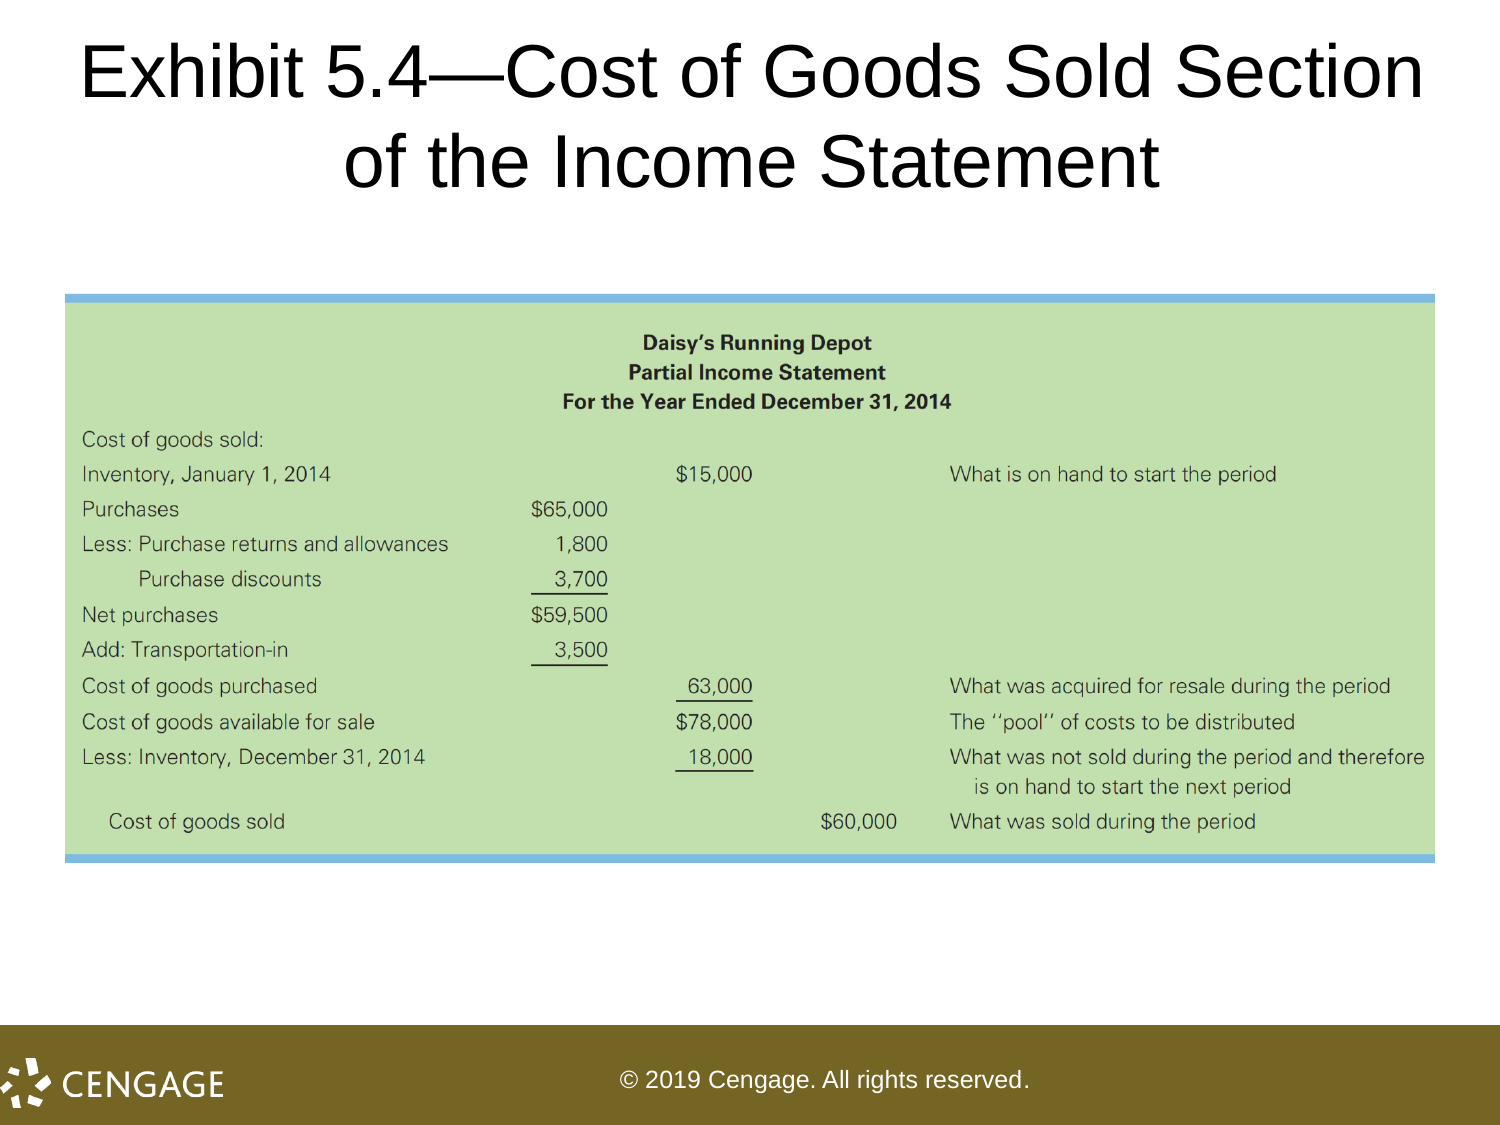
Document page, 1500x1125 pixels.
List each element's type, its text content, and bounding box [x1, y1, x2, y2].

title Exhibit 5.4—Cost of Goods Sold Section of the Income Statement [52, 20, 1452, 205]
picture [0, 1058, 223, 1108]
picture [65, 287, 1435, 870]
